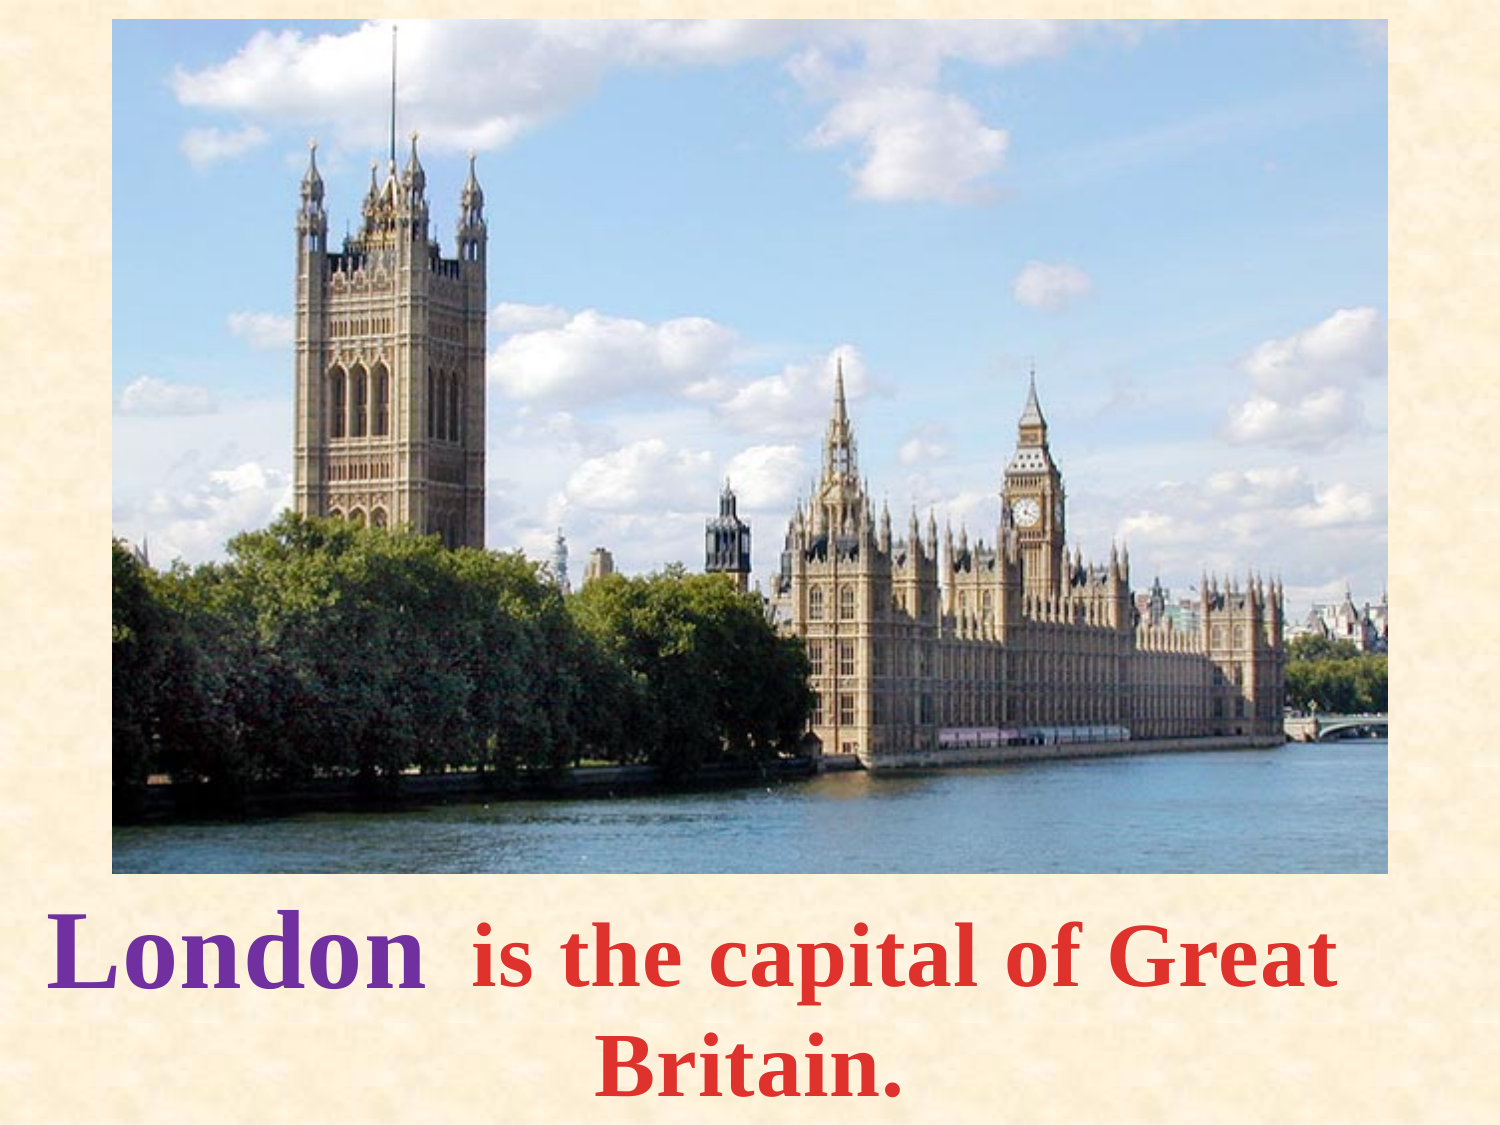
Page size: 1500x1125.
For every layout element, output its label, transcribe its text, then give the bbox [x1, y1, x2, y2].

picture [0, 0, 1500, 887]
text_box is the capital of Great Britain. [0, 887, 1500, 1123]
text_box London [31, 868, 443, 1019]
